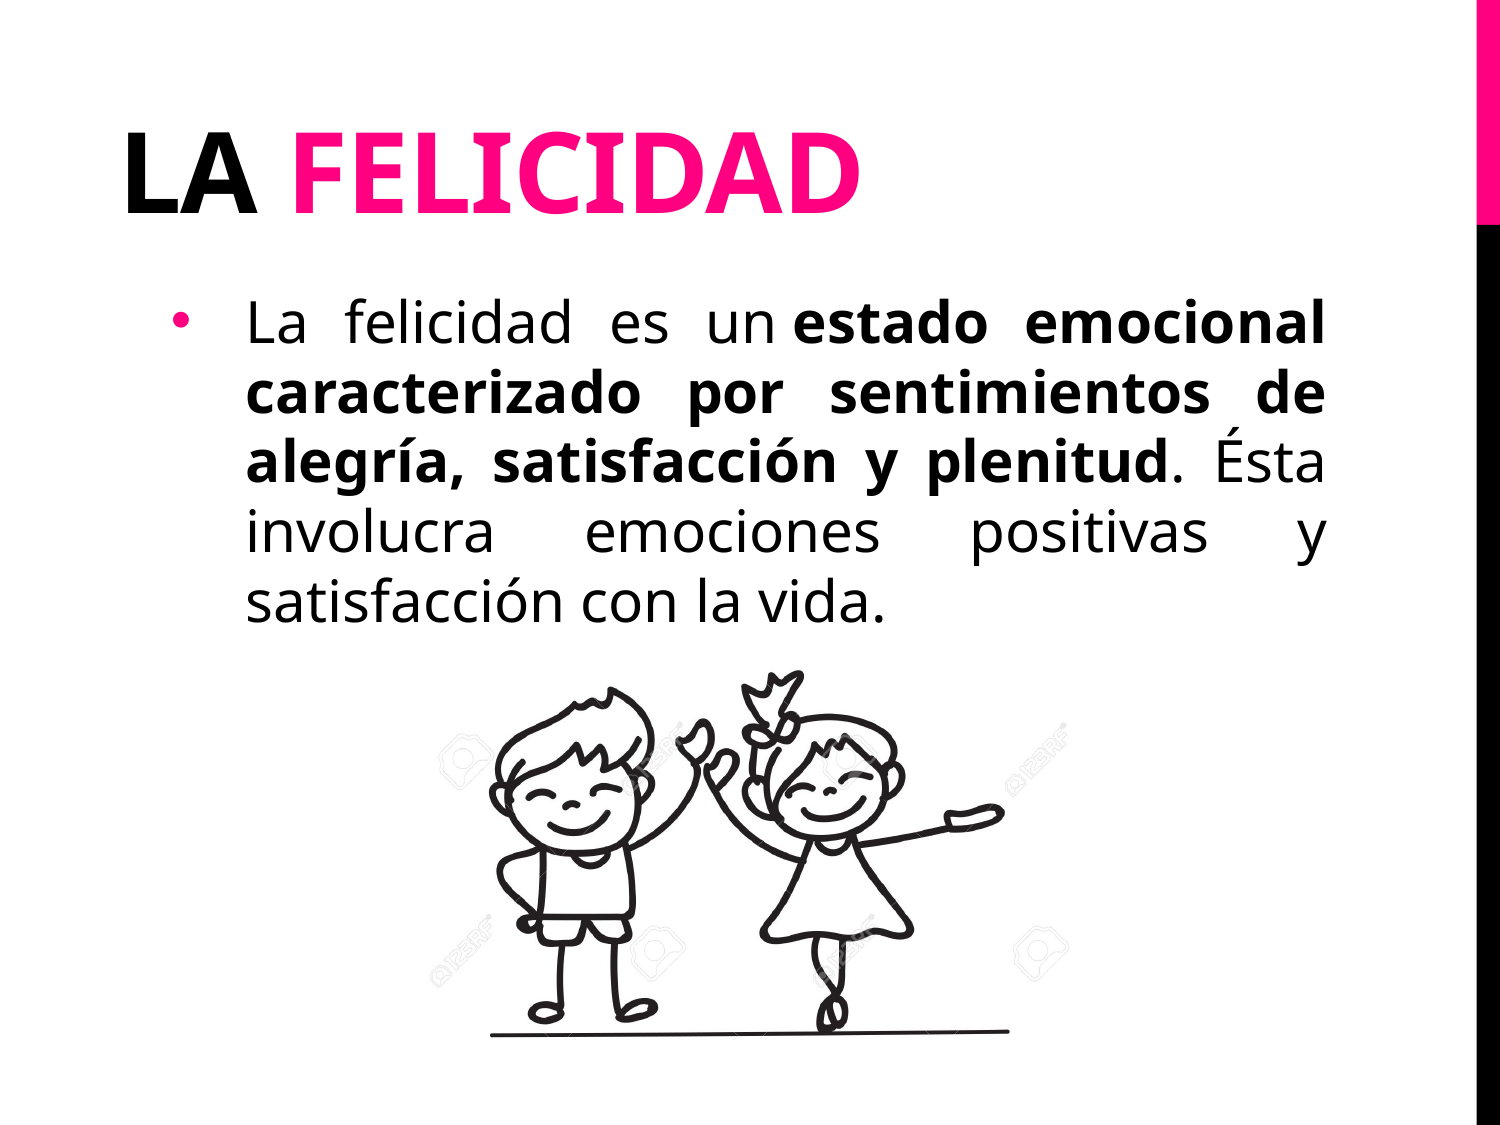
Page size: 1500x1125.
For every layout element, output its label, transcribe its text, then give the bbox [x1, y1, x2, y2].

picture [409, 666, 1089, 1044]
list La felicidad es un estado emocional caracterizado por sentimientos de alegría, satisfacción y plenitud. Ésta involucra emociones positivas y satisfacción con la vida. [155, 277, 1343, 821]
title la felicidad [103, 26, 1397, 244]
